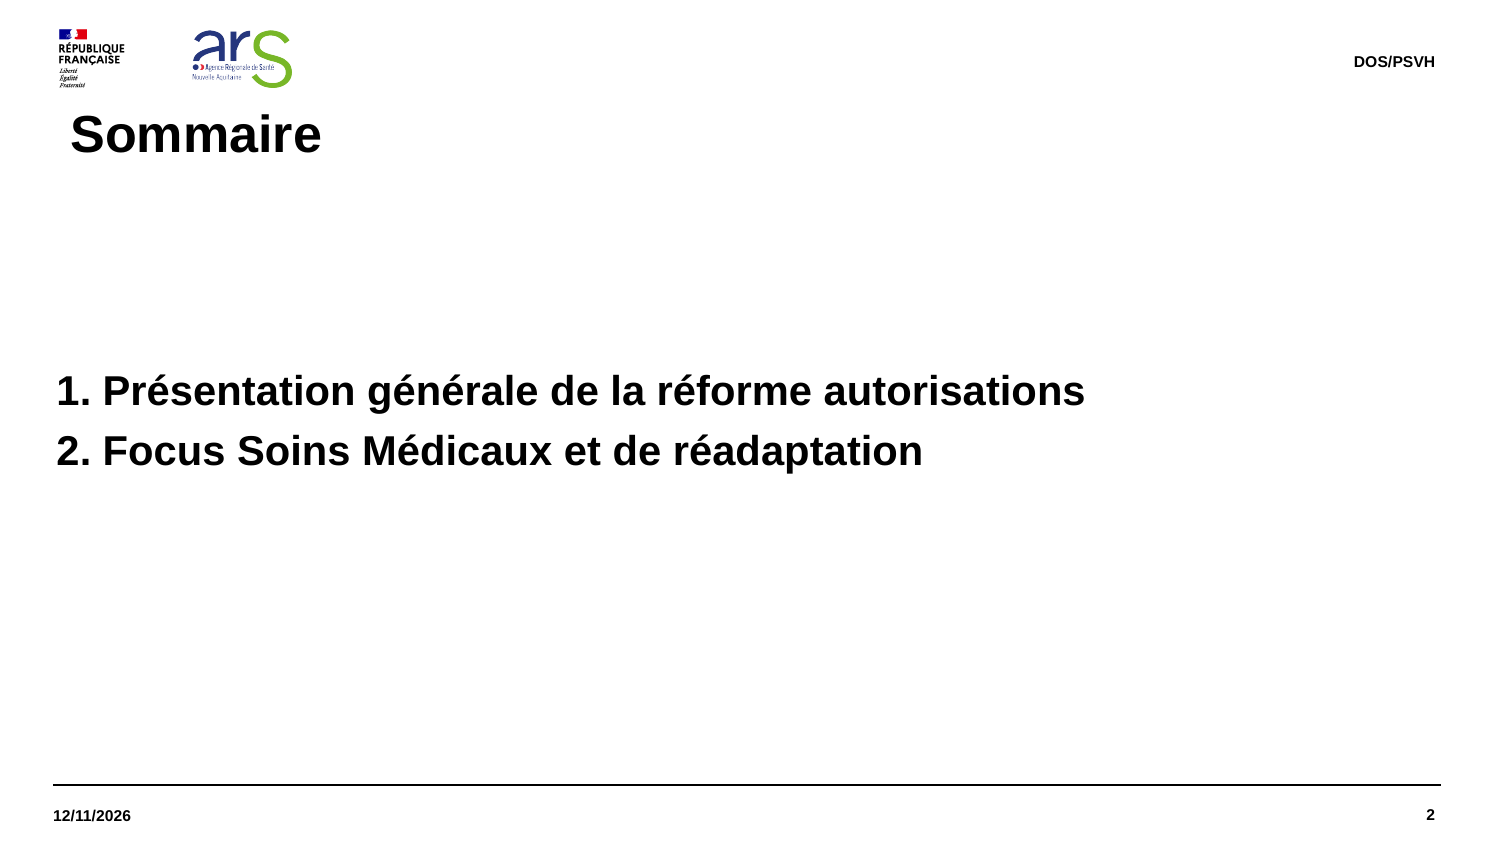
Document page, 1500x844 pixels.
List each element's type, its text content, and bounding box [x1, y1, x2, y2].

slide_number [53, 787, 246, 844]
picture [192, 30, 292, 88]
picture [47, 17, 136, 107]
title Sommaire [53, 91, 1436, 180]
list 1. Présentation générale de la réforme autorisations 2. Focus Soins Médicaux et de réadaptation [41, 197, 1436, 729]
footer DOS/PSVH [470, 32, 1436, 92]
slide_number 2 [1213, 784, 1436, 844]
